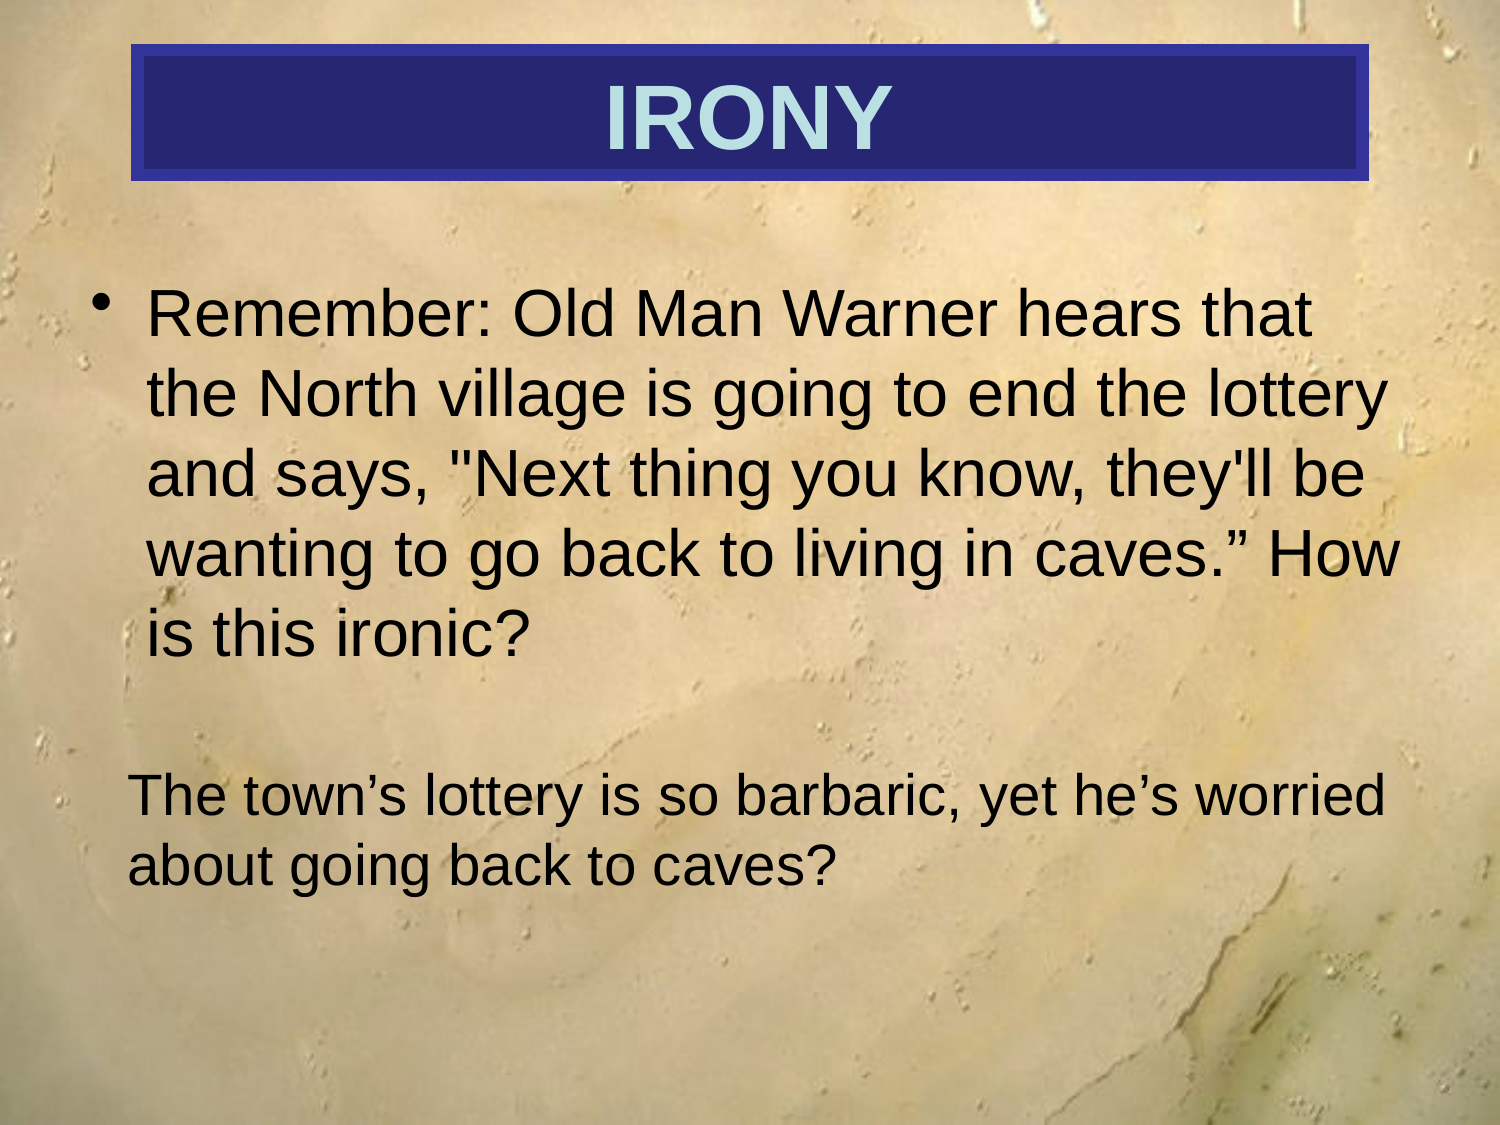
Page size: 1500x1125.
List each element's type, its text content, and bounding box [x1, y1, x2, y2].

picture [0, 0, 1500, 1125]
text_box The town’s lottery is so barbaric, yet he’s worried about going back to caves? [112, 749, 1413, 905]
list Remember: Old Man Warner hears that the North village is going to end the lottery and says, "Next thing you know, they'll be wanting to go back to living in caves.” How is this ironic? [74, 262, 1426, 676]
title Irony [137, 49, 1363, 176]
